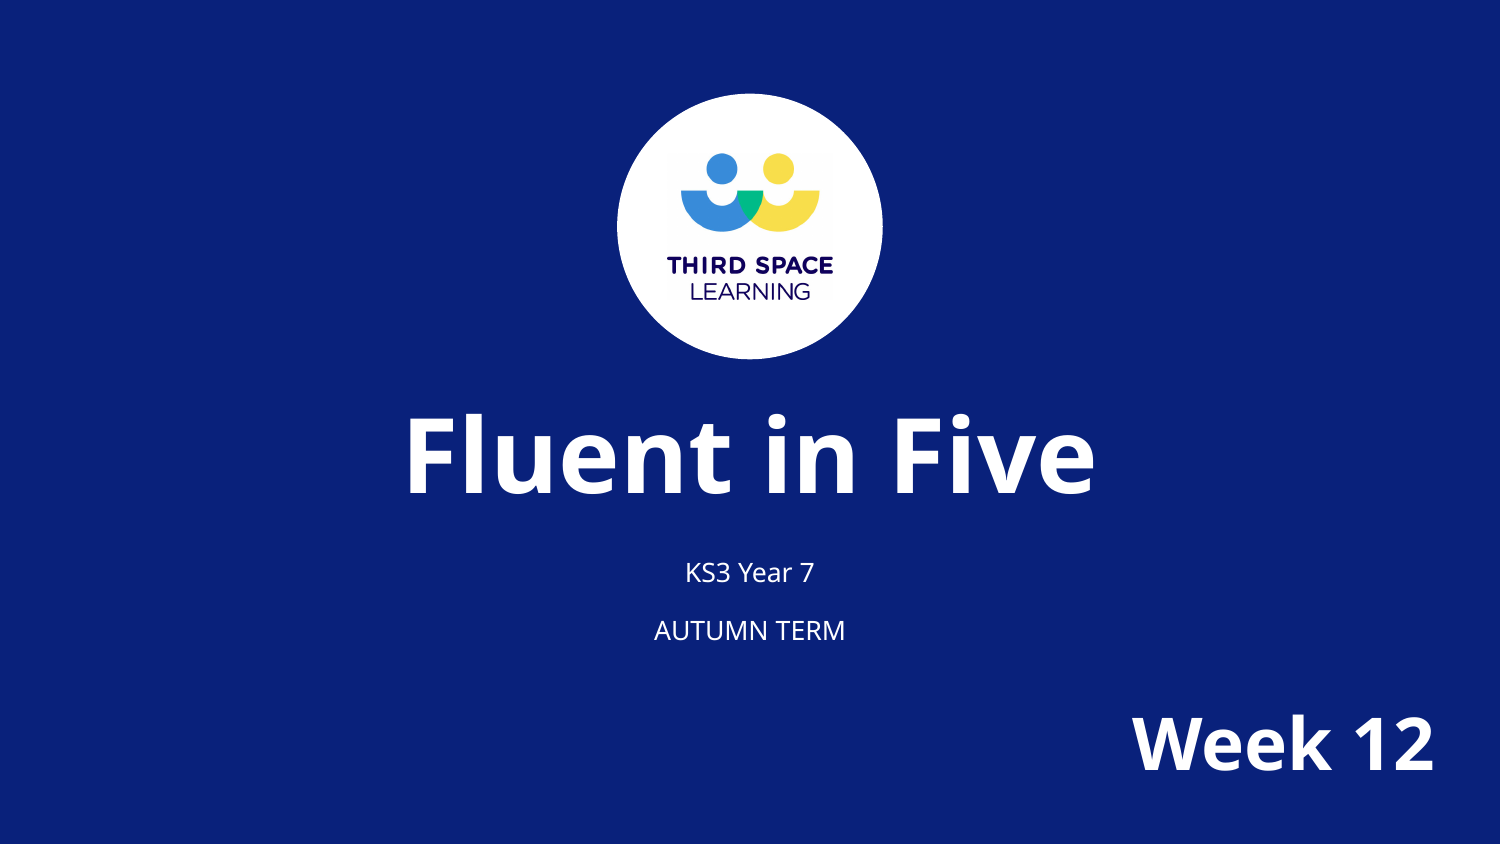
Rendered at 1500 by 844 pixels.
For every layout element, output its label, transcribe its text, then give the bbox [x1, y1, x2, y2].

text_box Week 12 [332, 682, 1451, 800]
picture [667, 153, 833, 300]
